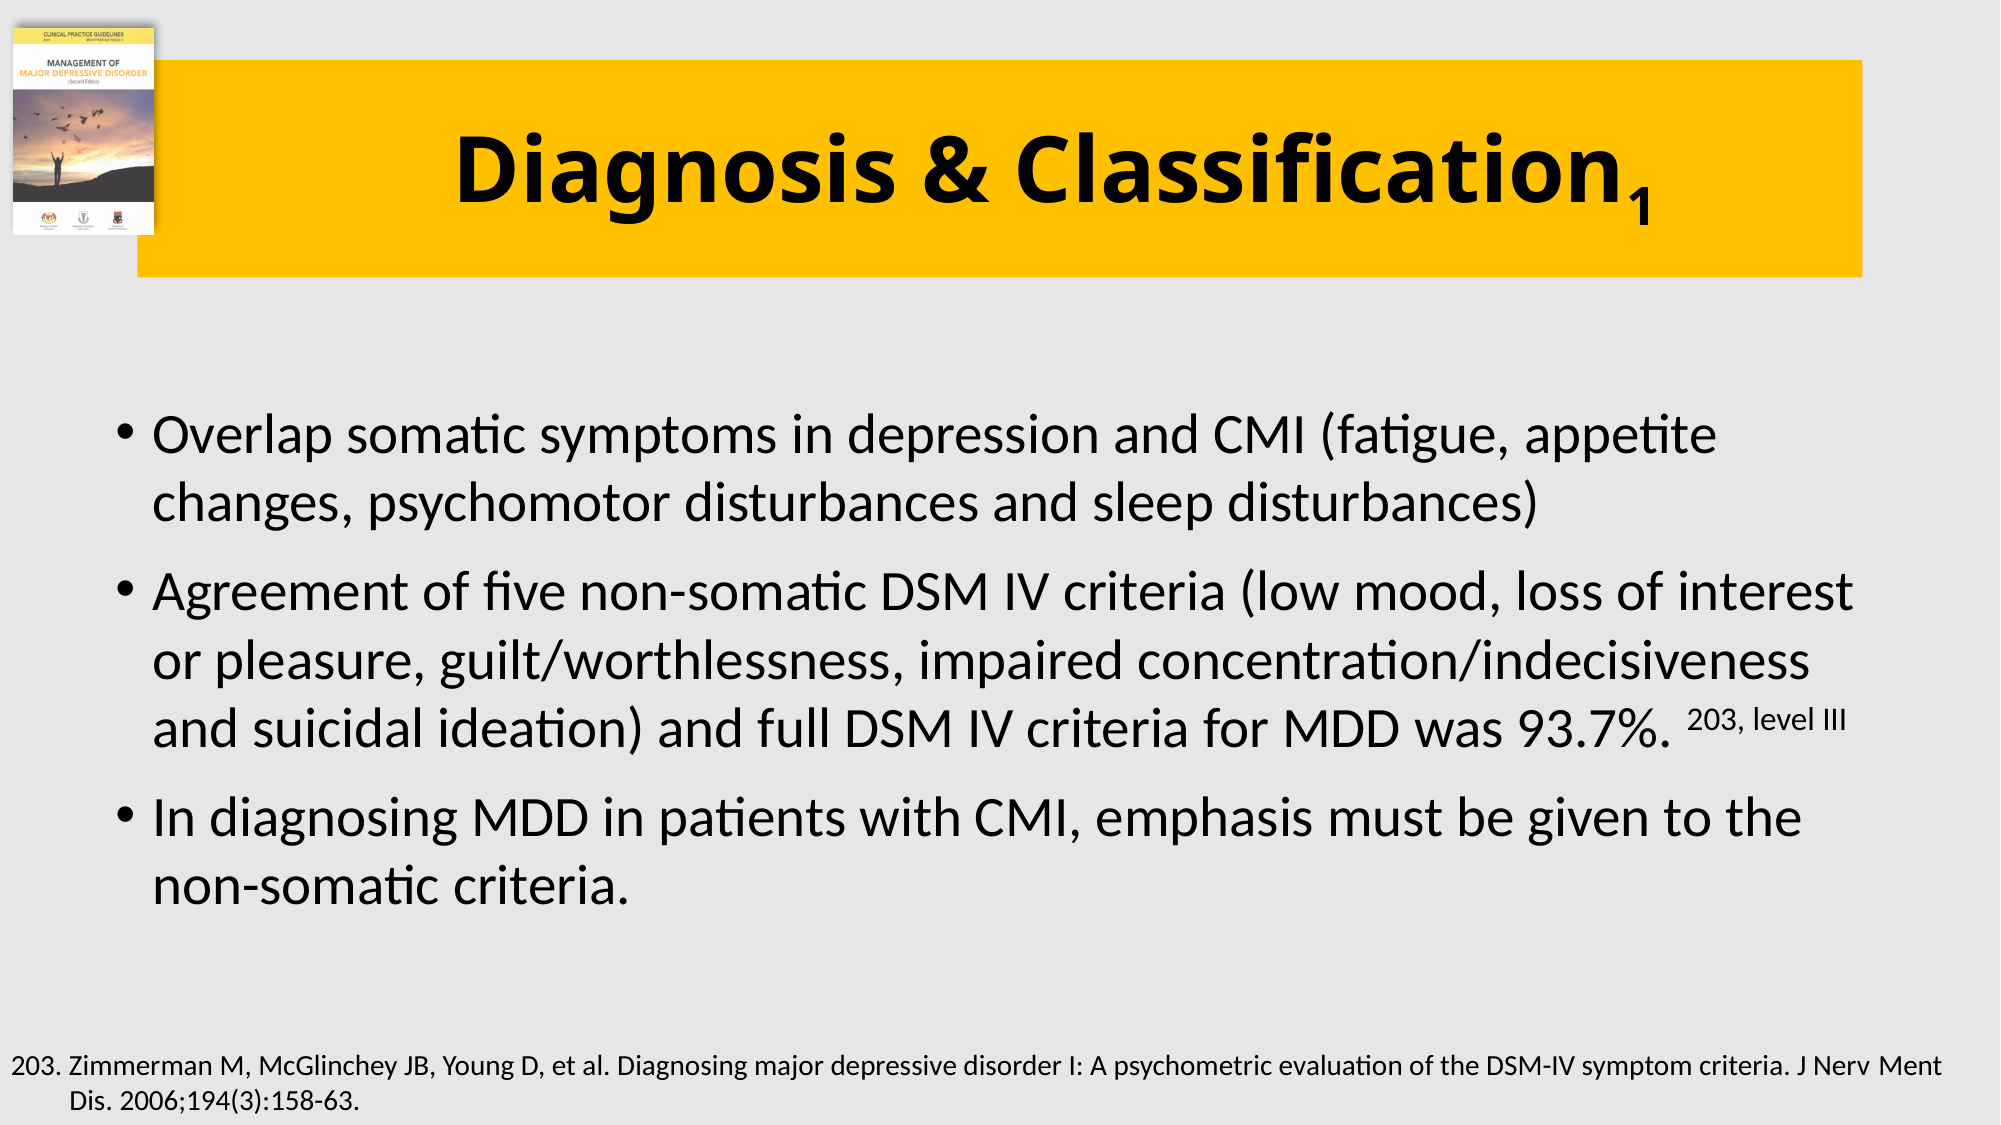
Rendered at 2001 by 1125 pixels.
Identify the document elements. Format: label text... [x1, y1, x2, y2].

picture [13, 28, 154, 235]
text_box 203. Zimmerman M, McGlinchey JB, Young D, et al. Diagnosing major depressive disorder I: A psychometric evaluation of the DSM-IV symptom criteria. J Nerv Ment Dis. 2006;194(3):158-63. [0, 1039, 1997, 1124]
title Diagnosis & Classification1 [137, 59, 1863, 278]
list Overlap somatic symptoms in depression and CMI (fatigue, appetite changes, psychomotor disturbances and sleep disturbances) Agreement of five non-somatic DSM IV criteria (low mood, loss of interest or pleasure, guilt/worthlessness, impaired concentration/indecisiveness and suicidal ideation) and full DSM IV criteria for MDD was 93.7%. 203, level III In diagnosing MDD in patients with CMI, emphasis must be given to the non-somatic criteria. [100, 290, 1892, 992]
